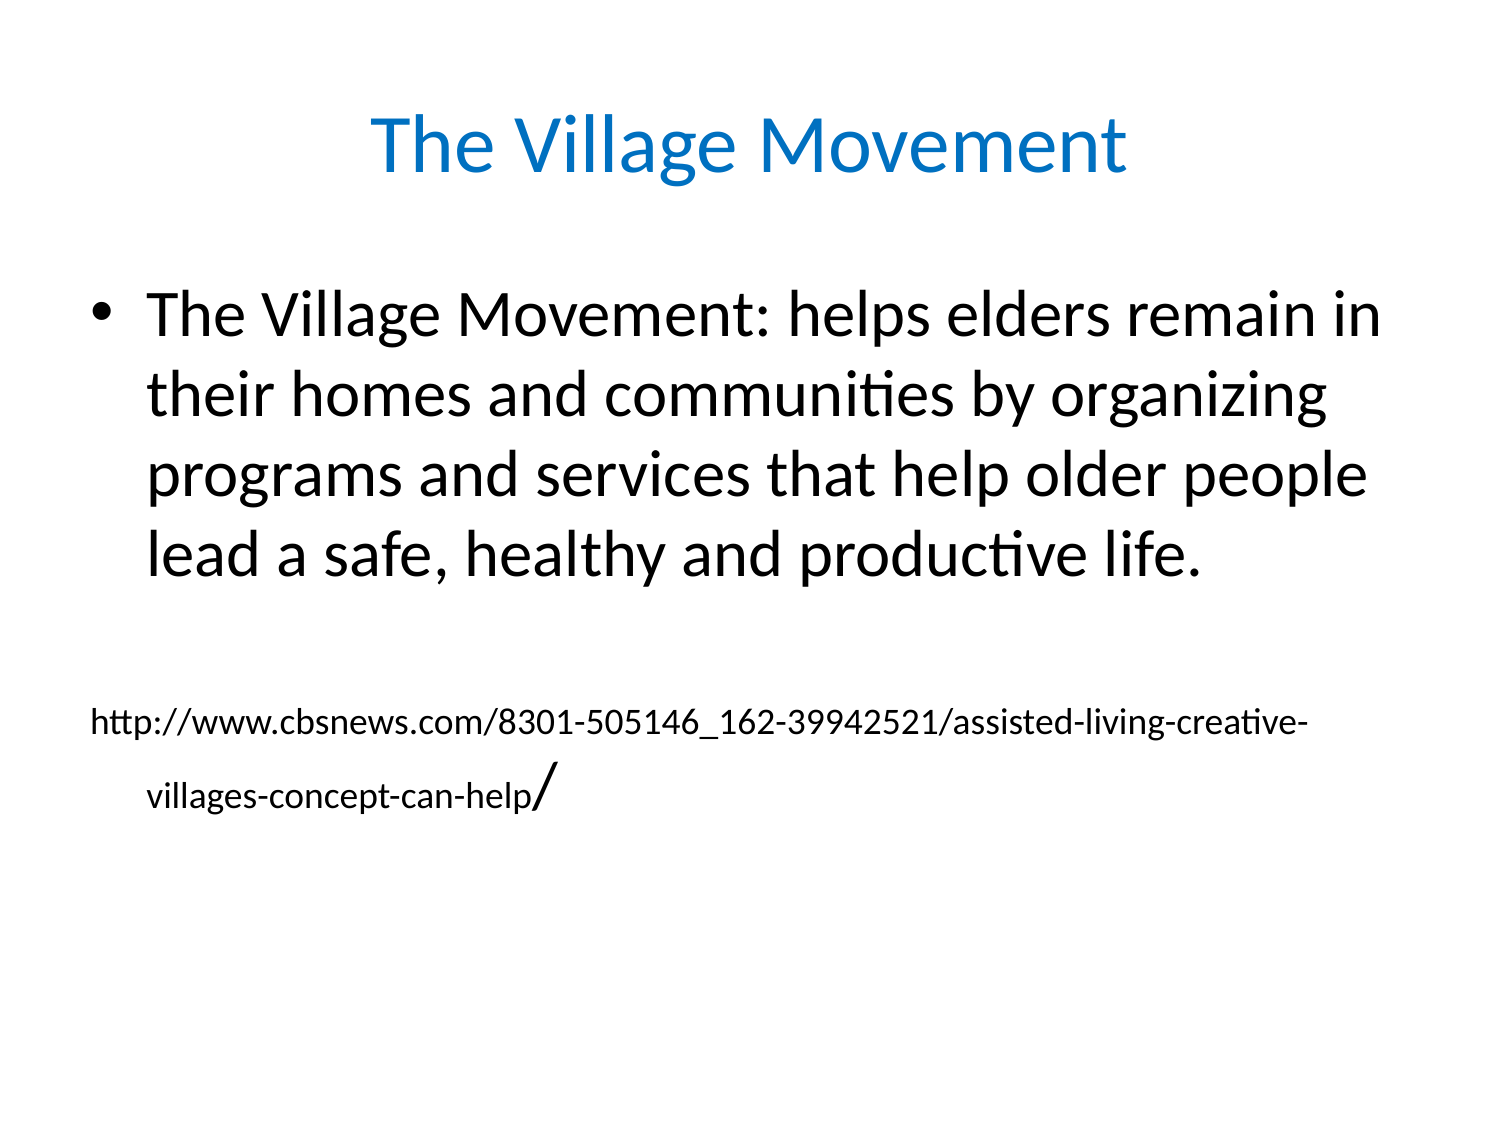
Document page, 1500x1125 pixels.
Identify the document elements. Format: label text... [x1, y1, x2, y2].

title The Village Movement [75, 45, 1425, 233]
list The Village Movement: helps elders remain in their homes and communities by organizing programs and services that help older people lead a safe, healthy and productive life. http://www.cbsnews.com/8301-505146_162-39942521/assisted-living-creative-villages-concept-can-help/ [75, 262, 1425, 1005]
